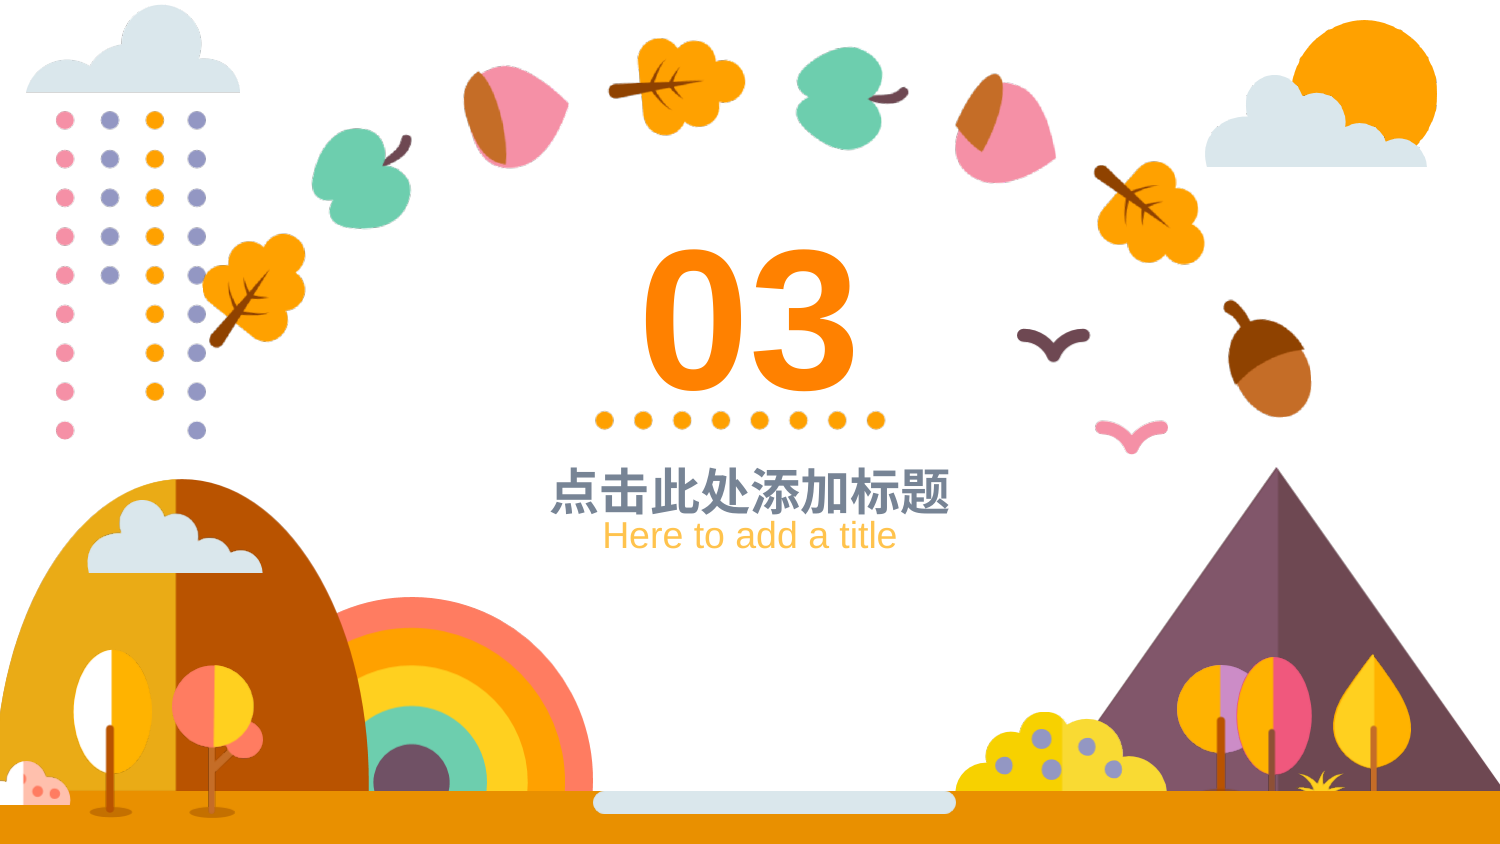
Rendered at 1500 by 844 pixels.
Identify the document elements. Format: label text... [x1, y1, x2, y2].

picture [0, 0, 1500, 844]
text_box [1203, 20, 1437, 167]
text_box Here to add a title [767, 503, 1042, 564]
text_box Here to add a title [391, 503, 733, 564]
text_box 点击此处添加标题 [767, 453, 1109, 503]
text_box 点击此处添加标题 [391, 453, 733, 503]
